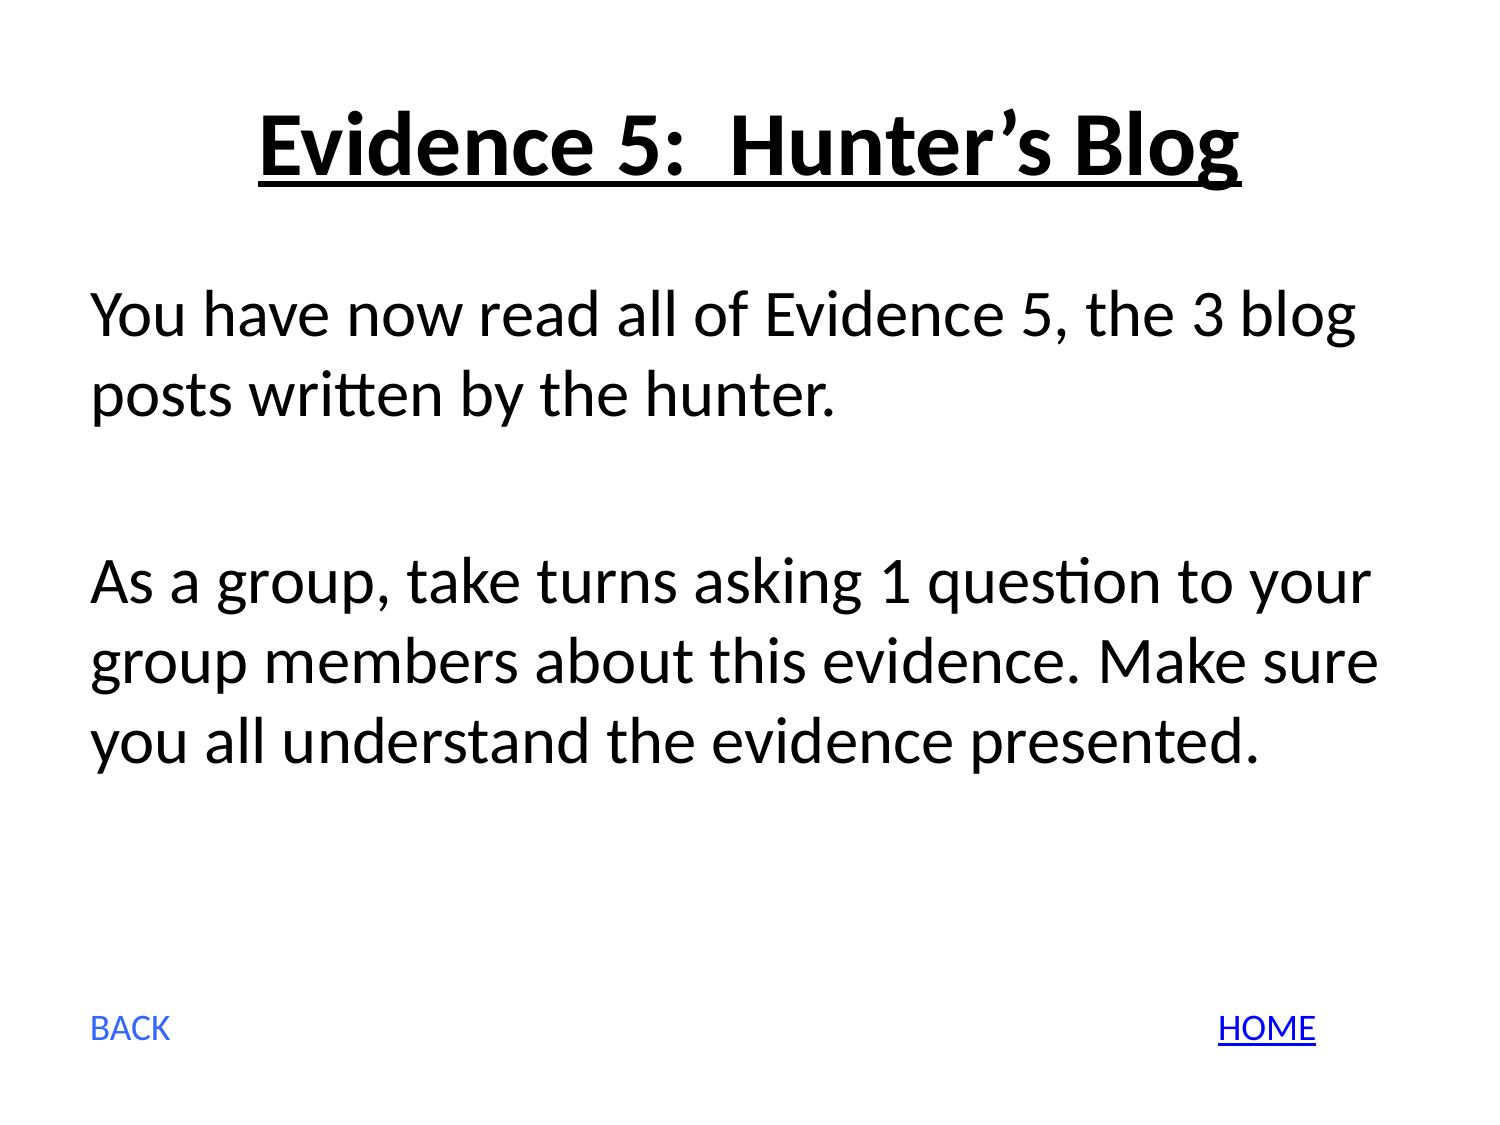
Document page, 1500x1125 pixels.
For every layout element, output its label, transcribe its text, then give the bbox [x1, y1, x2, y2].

text_box BACK [74, 995, 388, 1056]
text_box HOME [1203, 995, 1500, 1056]
title Evidence 5: Hunter’s Blog [75, 45, 1425, 233]
list You have now read all of Evidence 5, the 3 blog posts written by the hunter. As a group, take turns asking 1 question to your group members about this evidence. Make sure you all understand the evidence presented. [75, 262, 1425, 1005]
